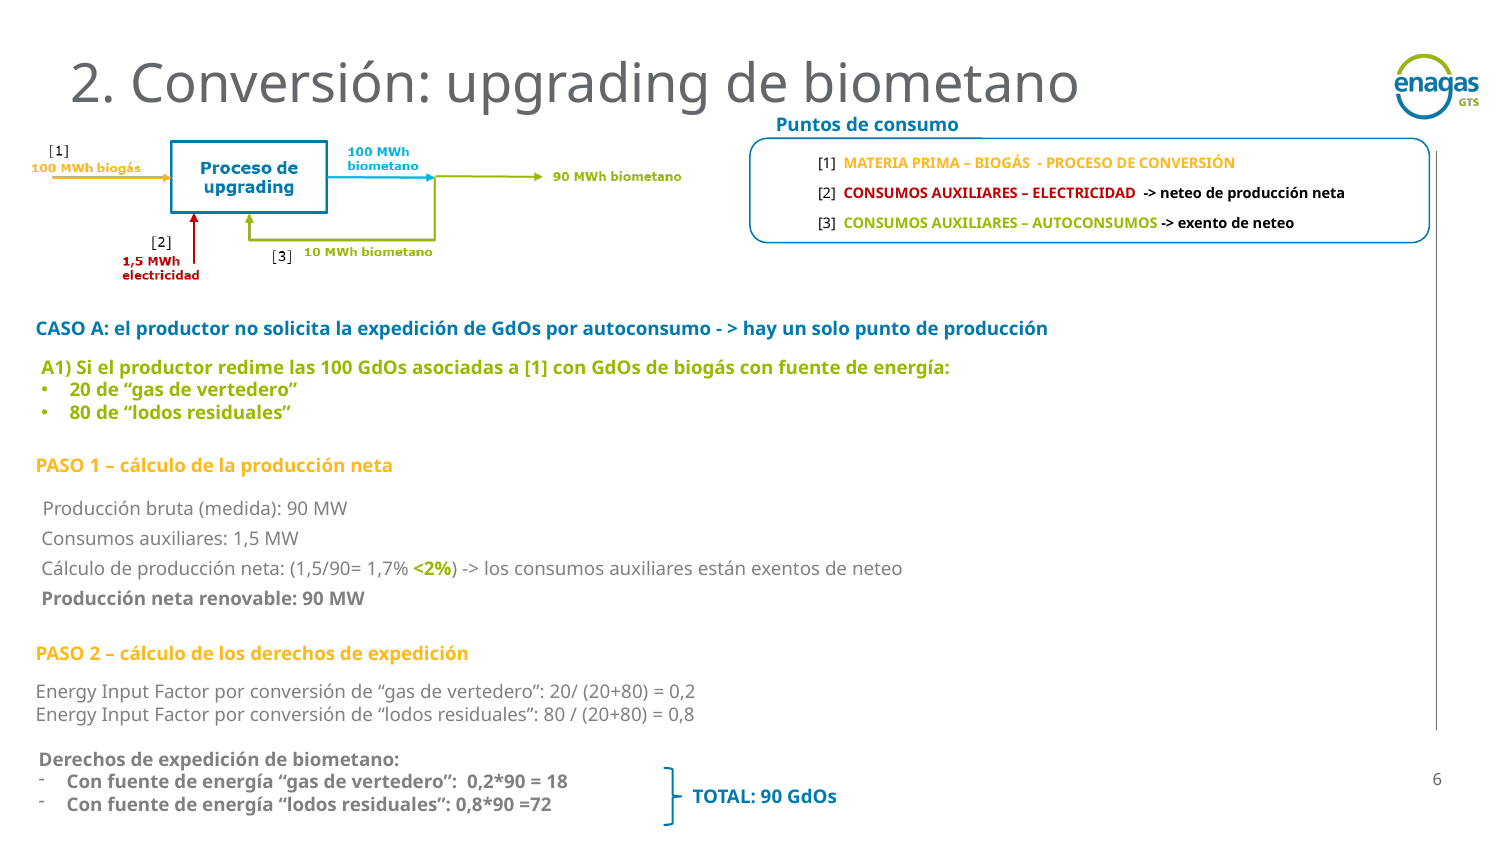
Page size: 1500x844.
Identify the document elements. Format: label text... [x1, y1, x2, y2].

text_box [747, 136, 1432, 245]
text_box Puntos de consumo [761, 104, 974, 136]
text_box Derechos de expedición de biometano: Con fuente de energía “gas de vertedero”: 0,2*90 = 18 Con fuente de energía “lodos residuales”: 0,8*90 =72 [23, 739, 1362, 823]
text_box Consumos auxiliares: 1,5 MW [26, 519, 1365, 548]
picture [20, 136, 701, 289]
text_box CASO A: el productor no solicita la expedición de GdOs por autoconsumo - > hay un solo punto de producción [20, 309, 1359, 347]
text_box Producción neta renovable: 90 MW [26, 587, 1365, 617]
text_box Cálculo de producción neta: (1,5/90= 1,7% <2%) -> los consumos auxiliares están exentos de neteo [26, 548, 1365, 587]
text_box PASO 2 – cálculo de los derechos de expedición [20, 634, 1359, 672]
list 2. Conversión: upgrading de biometano [70, 59, 1374, 115]
text_box Producción bruta (medida): 90 MW [27, 489, 1366, 527]
text_box [663, 767, 677, 826]
text_box A1) Si el productor redime las 100 GdOs asociadas a [1] con GdOs de biogás con fuente de energía: 20 de “gas de vertedero” 80 de “lodos residuales” [26, 348, 1430, 431]
picture [1392, 49, 1481, 124]
text_box Energy Input Factor por conversión de “gas de vertedero”: 20/ (20+80) = 0,2 Energy Input Factor por conversión de “lodos residuales”: 80 / (20+80) = 0,8 [20, 672, 1359, 733]
slide_number 6 [1398, 760, 1477, 795]
text_box PASO 1 – cálculo de la producción neta [20, 446, 1359, 484]
text_box TOTAL: 90 GdOs [677, 777, 908, 815]
